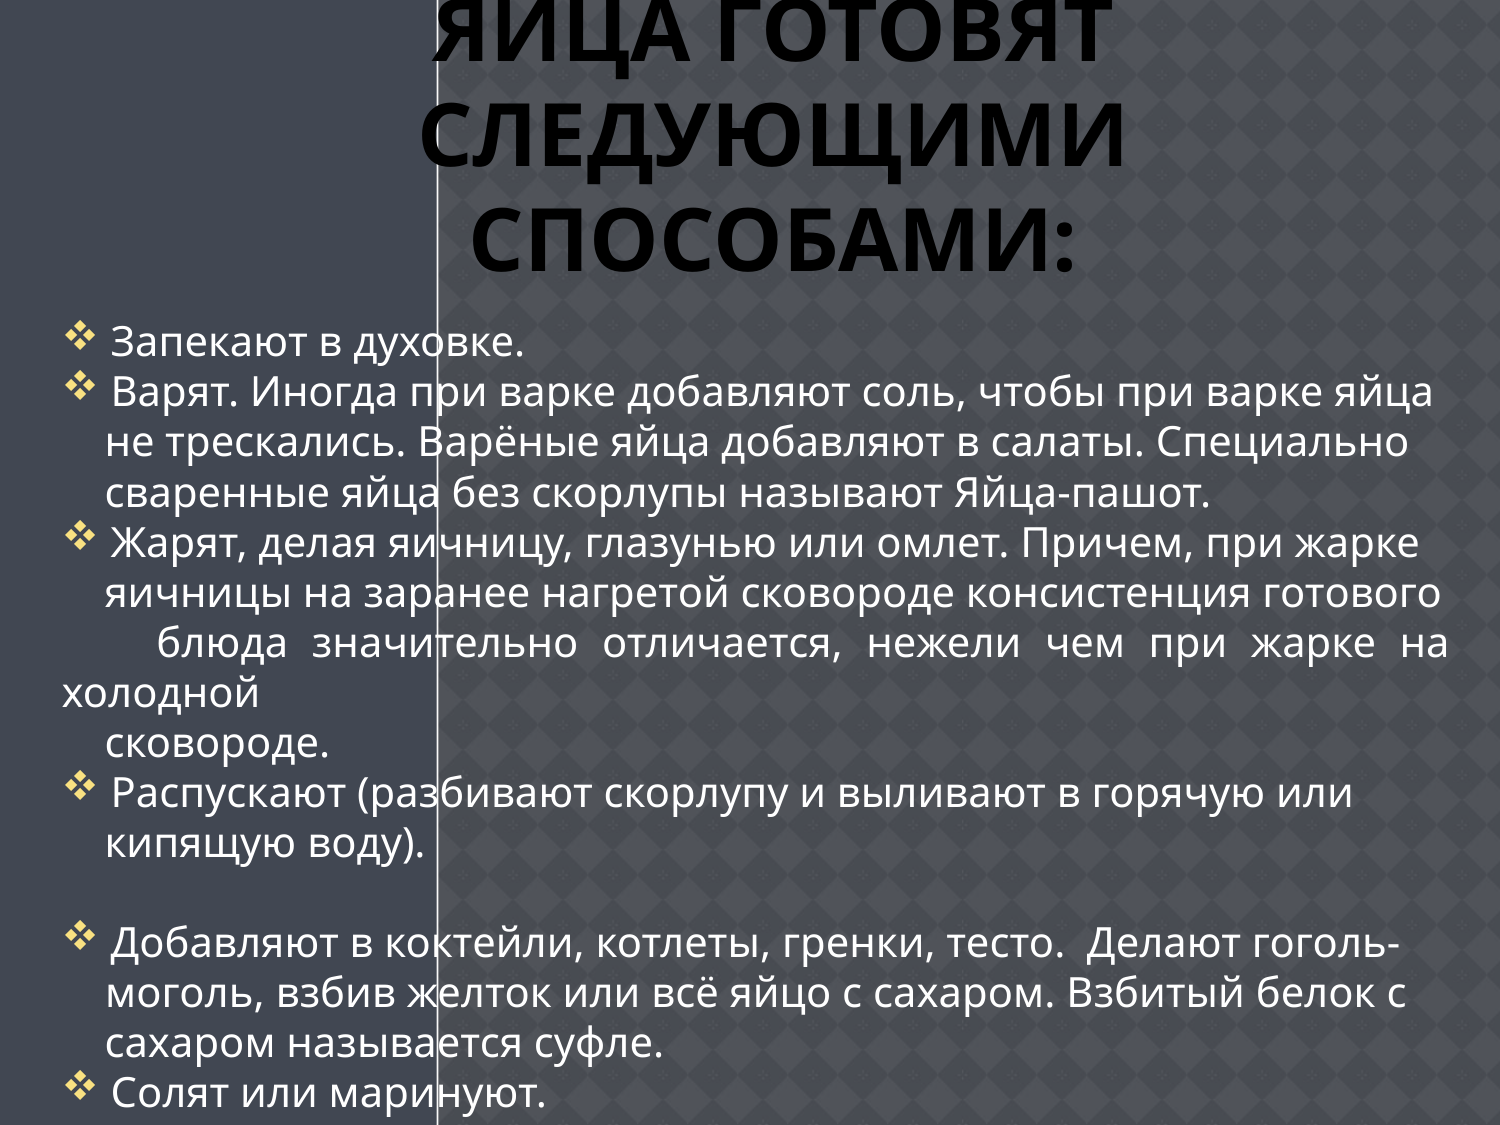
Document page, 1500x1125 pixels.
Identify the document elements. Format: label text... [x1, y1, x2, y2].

text_box Запекают в духовке. Варят. Иногда при варке добавляют соль, чтобы при варке яйца не трескались. Варёные яйца добавляют в салаты. Специально сваренные яйца без скорлупы называют Яйца-пашот. Жарят, делая яичницу, глазунью или омлет. Причем, при жарке яичницы на заранее нагретой сковороде консистенция готового блюда значительно отличается, нежели чем при жарке на холодной сковороде. Распускают (разбивают скорлупу и выливают в горячую или кипящую воду). Добавляют в коктейли, котлеты, гренки, тесто. Делают гоголь- моголь, взбив желток или всё яйцо с сахаром. Взбитый белок с сахаром называется суфле. Солят или маринуют. [46, 257, 1465, 1123]
title Яйца готовят следующими способами: [93, 0, 1454, 289]
